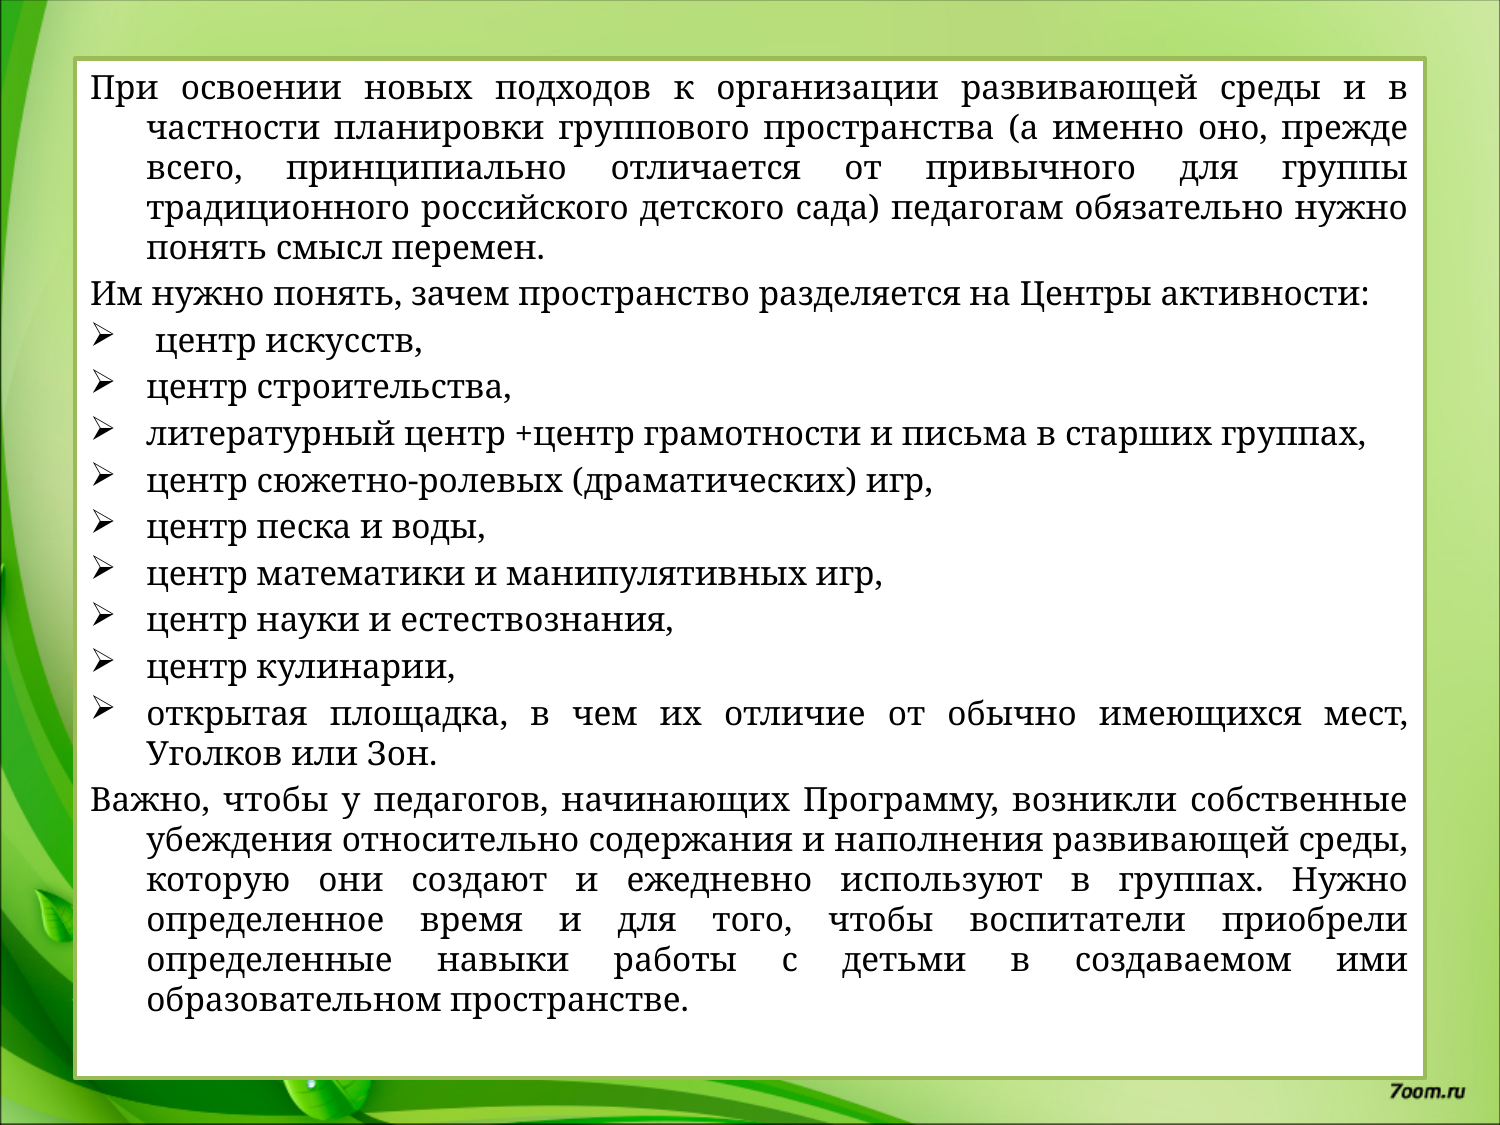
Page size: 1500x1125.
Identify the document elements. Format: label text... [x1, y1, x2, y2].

picture [0, 0, 1500, 1125]
list При освоении новых подходов к организации развивающей среды и в частности планировки группового пространства (а именно оно, прежде всего, принципиально отличается от привычного для группы традиционного российского детского сада) педагогам обязательно нужно понять смысл перемен. Им нужно понять, зачем пространство разделяется на Центры активности: центр искусств, центр строительства, литературный центр +центр грамотности и письма в старших группах, центр сюжетно-ролевых (драматических) игр, центр песка и воды, центр математики и манипулятивных игр, центр науки и естествознания, центр кулинарии, открытая площадка, в чем их отличие от обычно имеющихся мест, Уголков или Зон. Важно, чтобы у педагогов, начинающих Программу, возникли собственные убеждения относительно содержания и наполнения развивающей среды, которую они создают и ежедневно используют в группах. Нужно определенное время и для того, чтобы воспитатели приобрели определенные навыки работы с детьми в создаваемом ими образовательном пространстве. [73, 56, 1427, 1080]
